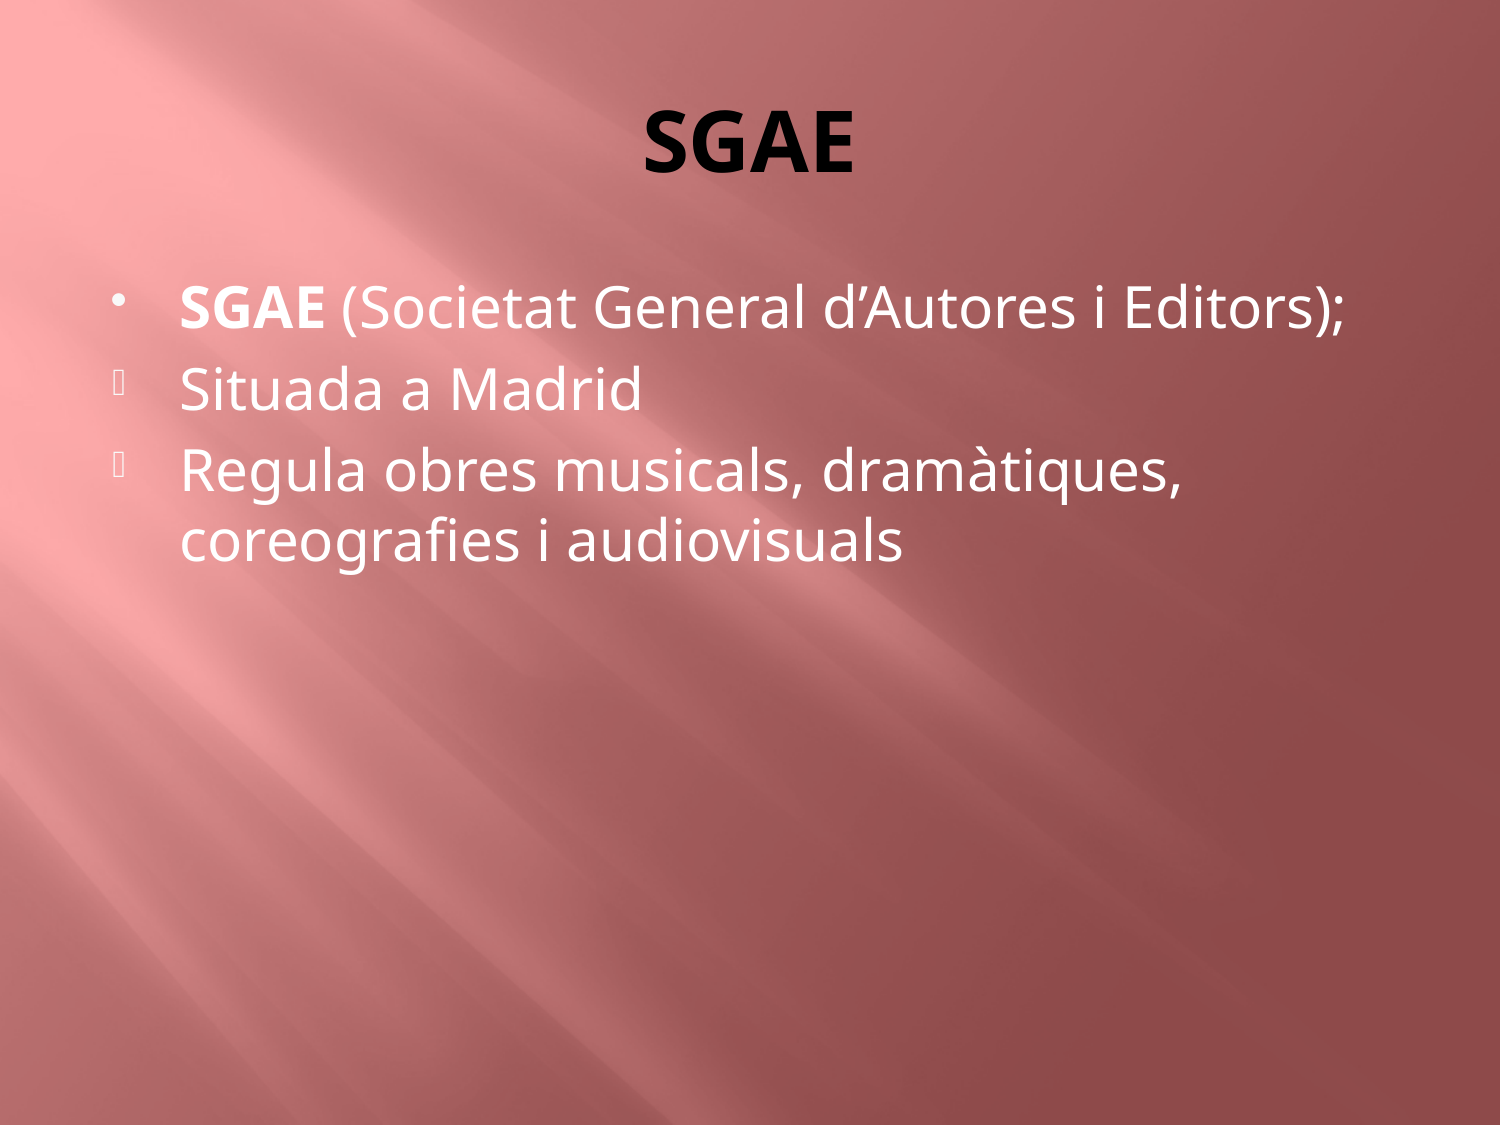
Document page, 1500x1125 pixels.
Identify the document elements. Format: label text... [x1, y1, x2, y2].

list SGAE (Societat General d’Autores i Editors); Situada a Madrid Regula obres musicals, dramàtiques, coreografies i audiovisuals [75, 262, 1425, 1035]
title SGAE [75, 45, 1425, 233]
